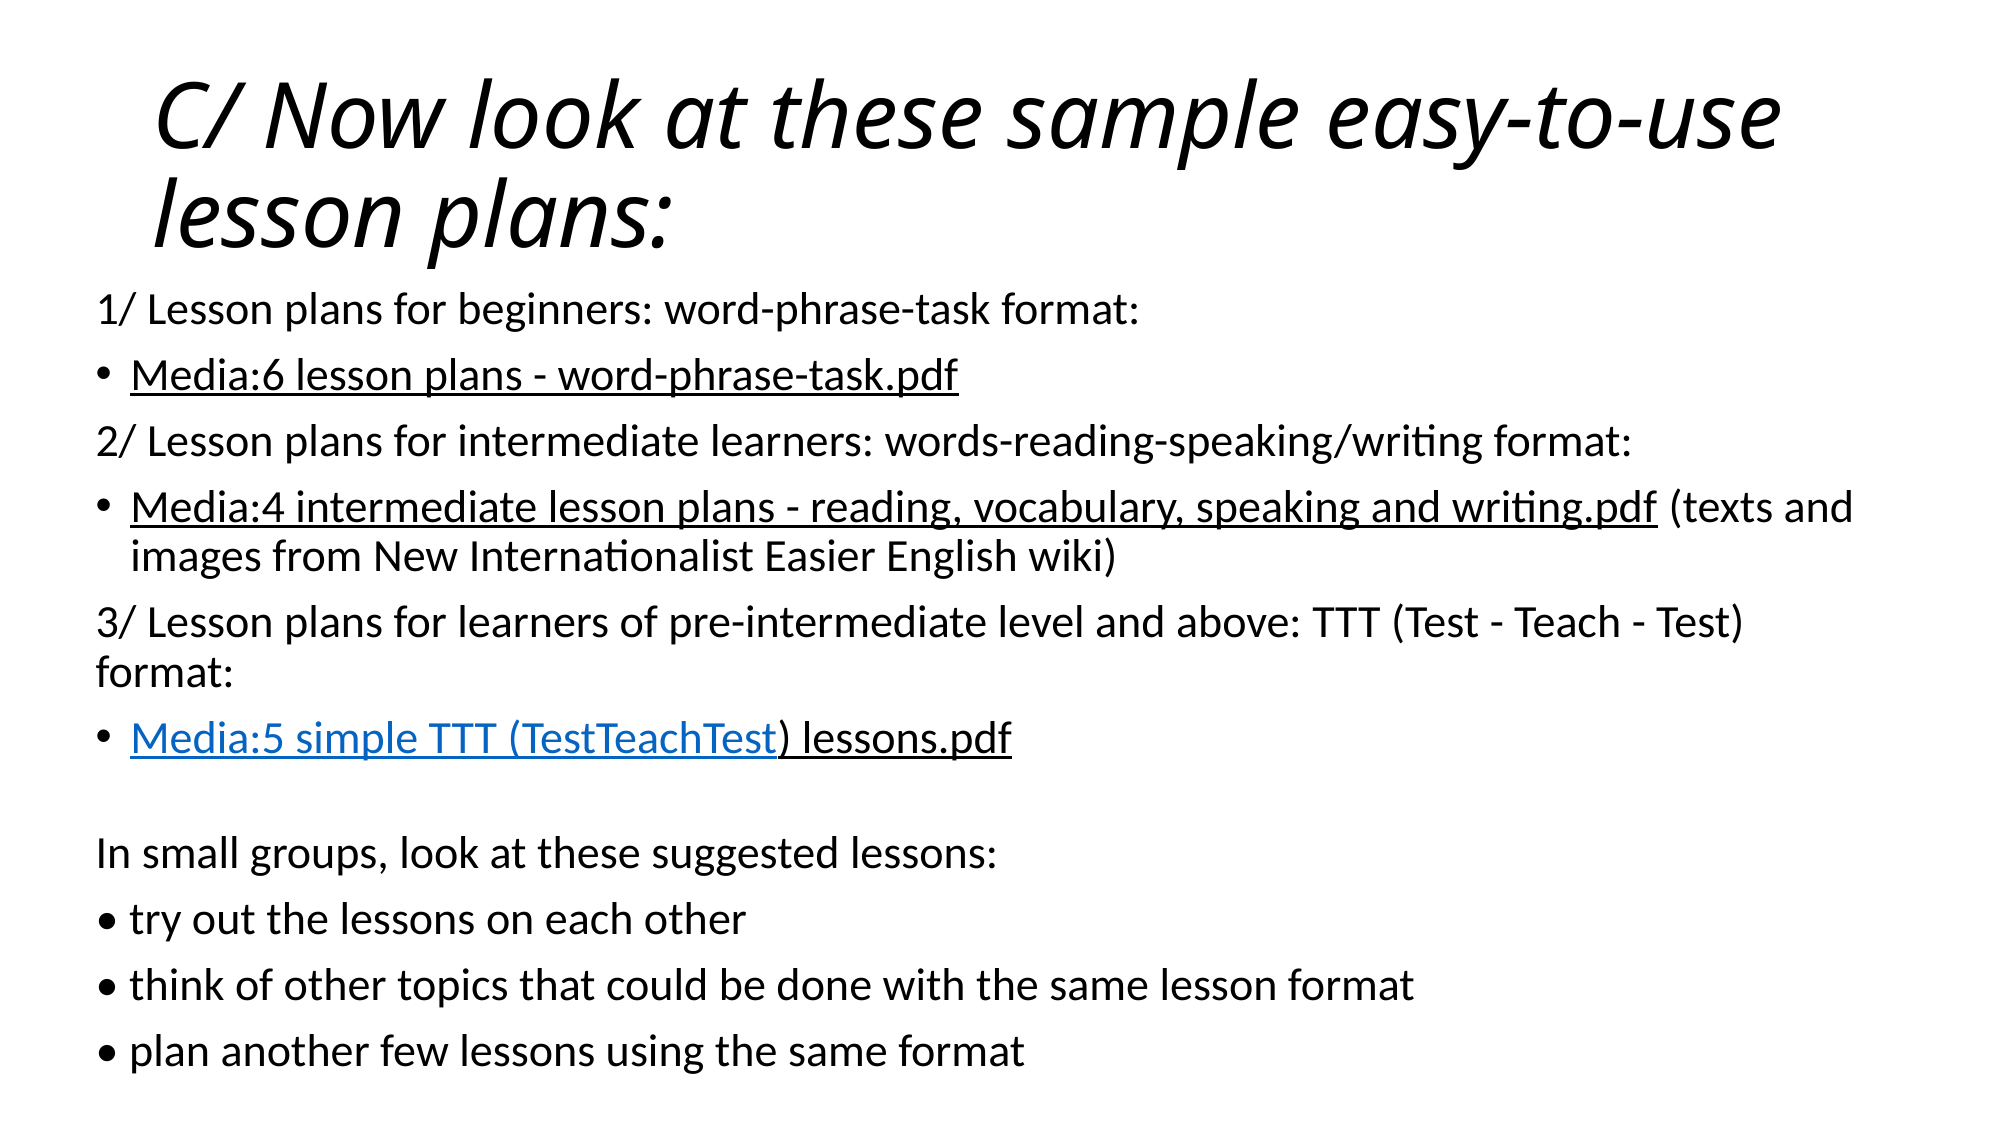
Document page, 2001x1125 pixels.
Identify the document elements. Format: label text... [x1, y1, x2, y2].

title C/ Now look at these sample easy-to-use lesson plans: [137, 59, 1863, 277]
list 1/ Lesson plans for beginners: word-phrase-task format: Media:6 lesson plans - word-phrase-task.pdf 2/ Lesson plans for intermediate learners: words-reading-speaking/writing format: Media:4 intermediate lesson plans - reading, vocabulary, speaking and writing.pdf (texts and images from New Internationalist Easier English wiki) 3/ Lesson plans for learners of pre-intermediate level and above: TTT (Test - Teach - Test) format: Media:5 simple TTT (TestTeachTest) lessons.pdf In small groups, look at these suggested lessons: • try out the lessons on each other • think of other topics that could be done with the same lesson format • plan another few lessons using the same format [80, 277, 1910, 1086]
